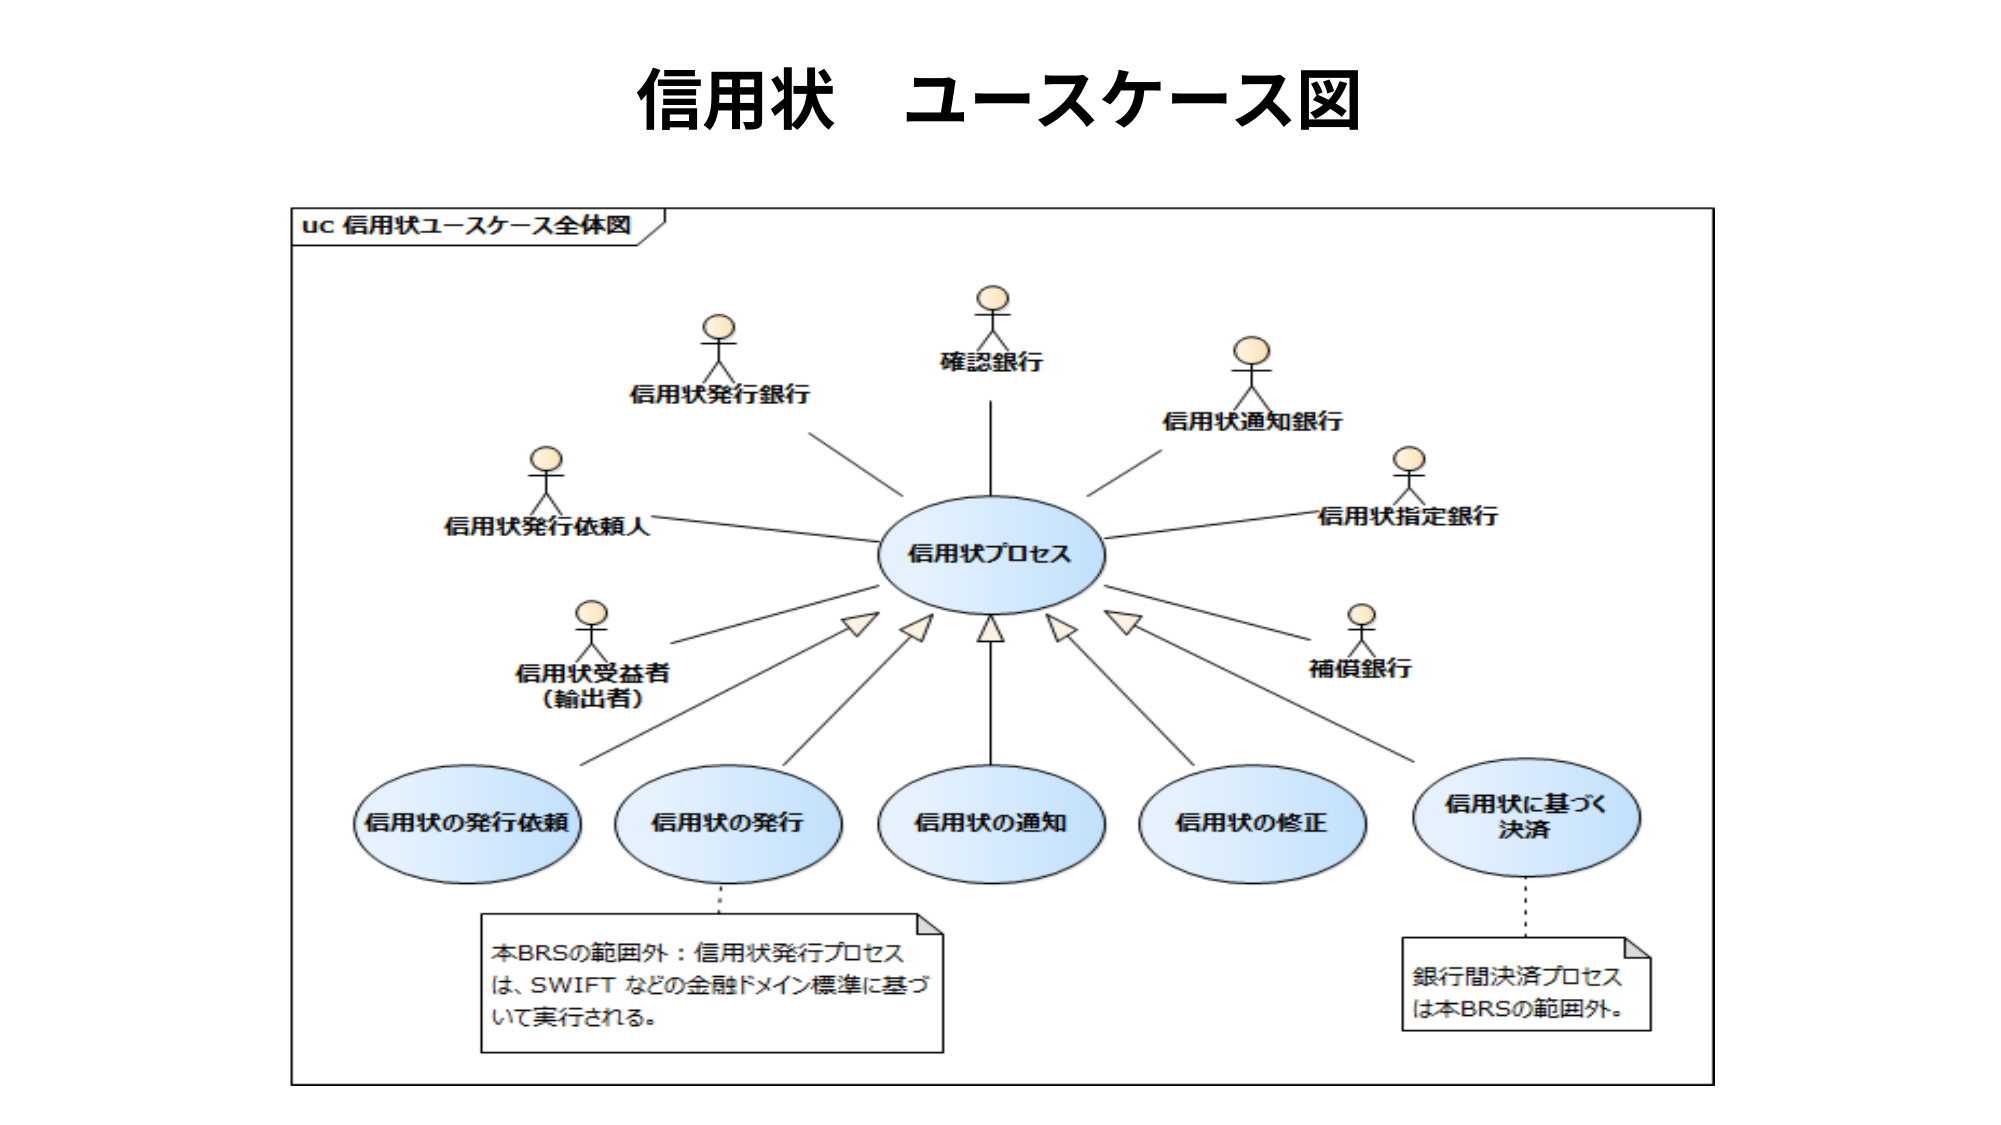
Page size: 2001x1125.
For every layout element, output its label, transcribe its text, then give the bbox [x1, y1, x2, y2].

picture [289, 206, 1715, 1086]
text_box 信用状 ユースケース図 [493, 50, 1507, 146]
